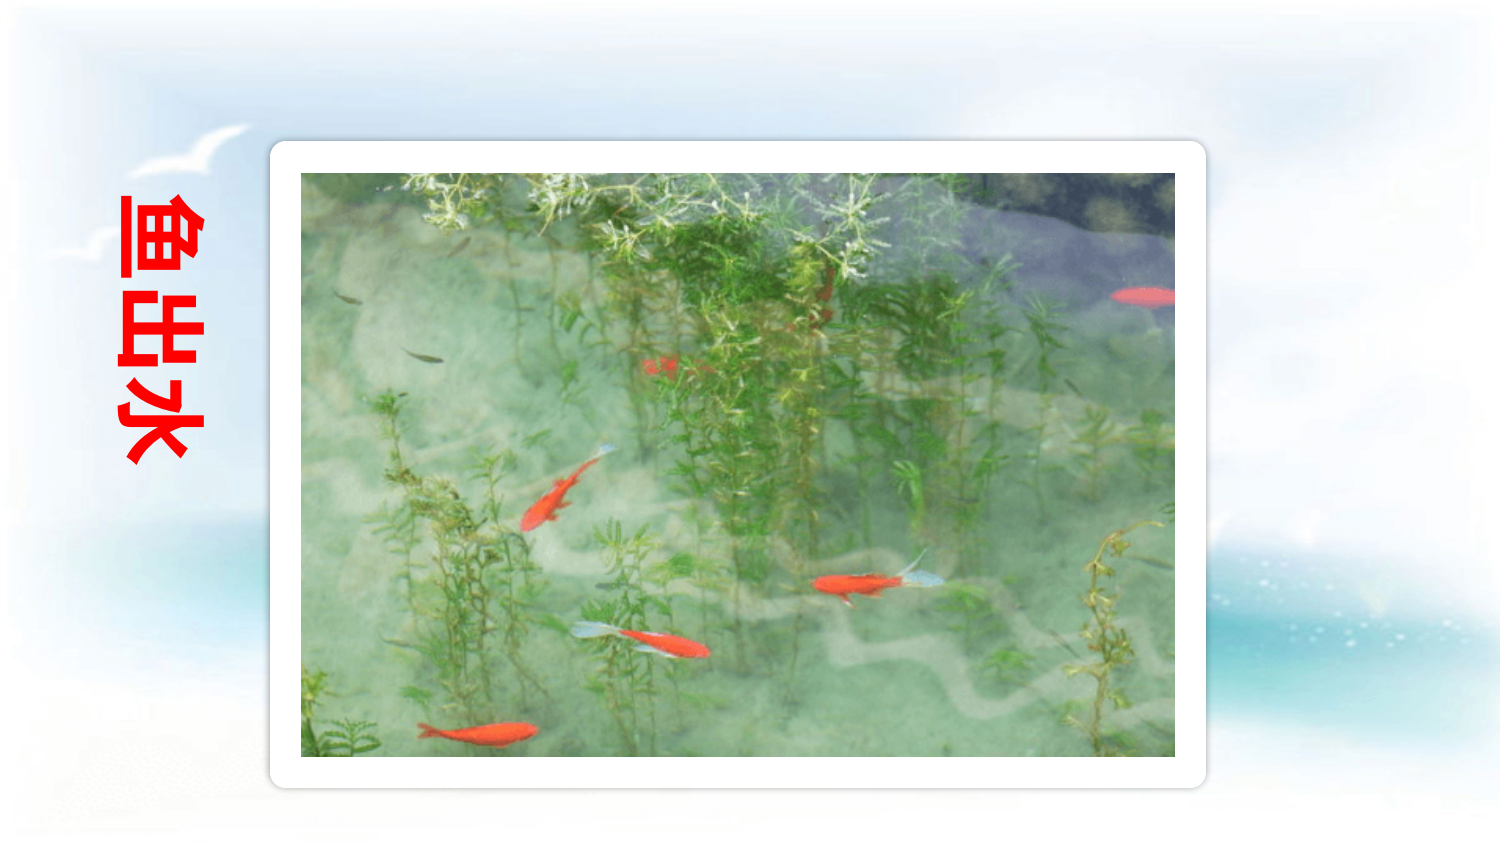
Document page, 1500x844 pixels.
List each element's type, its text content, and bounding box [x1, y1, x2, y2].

picture [0, 0, 1500, 844]
text_box 鱼出水 [84, 177, 226, 470]
